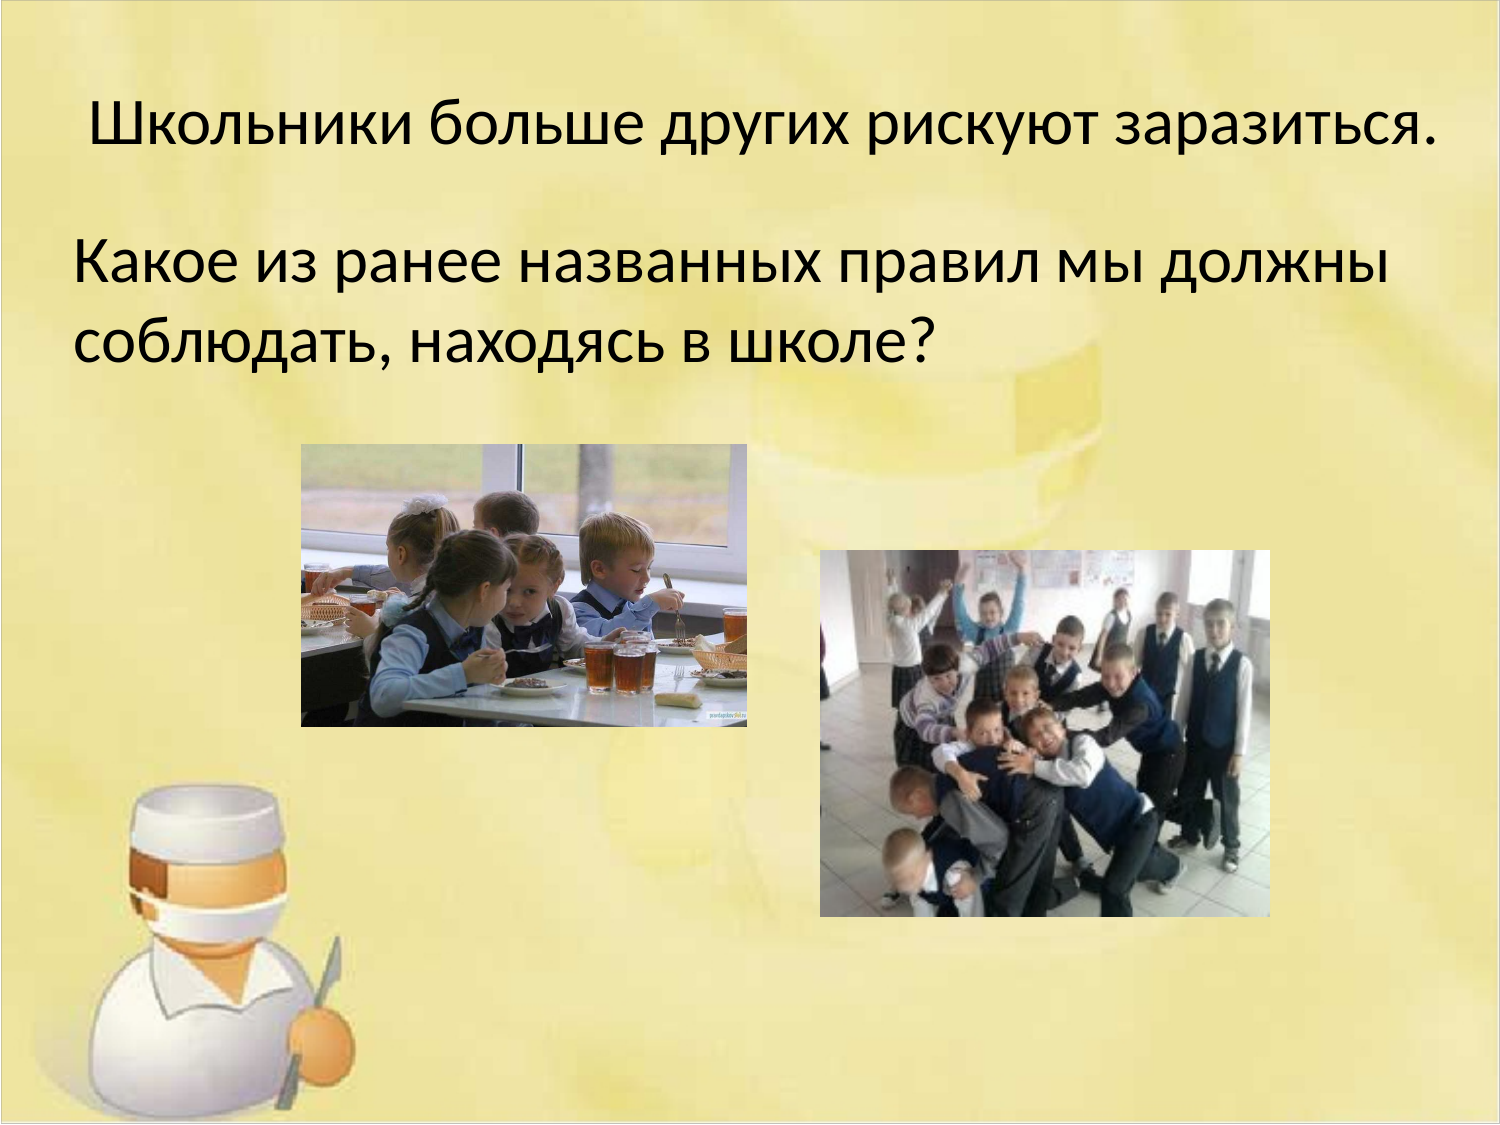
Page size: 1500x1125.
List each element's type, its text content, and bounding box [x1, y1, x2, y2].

text_box Какое из ранее названных правил мы должны соблюдать, находясь в школе? [58, 208, 1500, 383]
picture [0, 0, 1500, 1125]
text_box Школьники больше других рискуют заразиться. [58, 70, 1500, 165]
